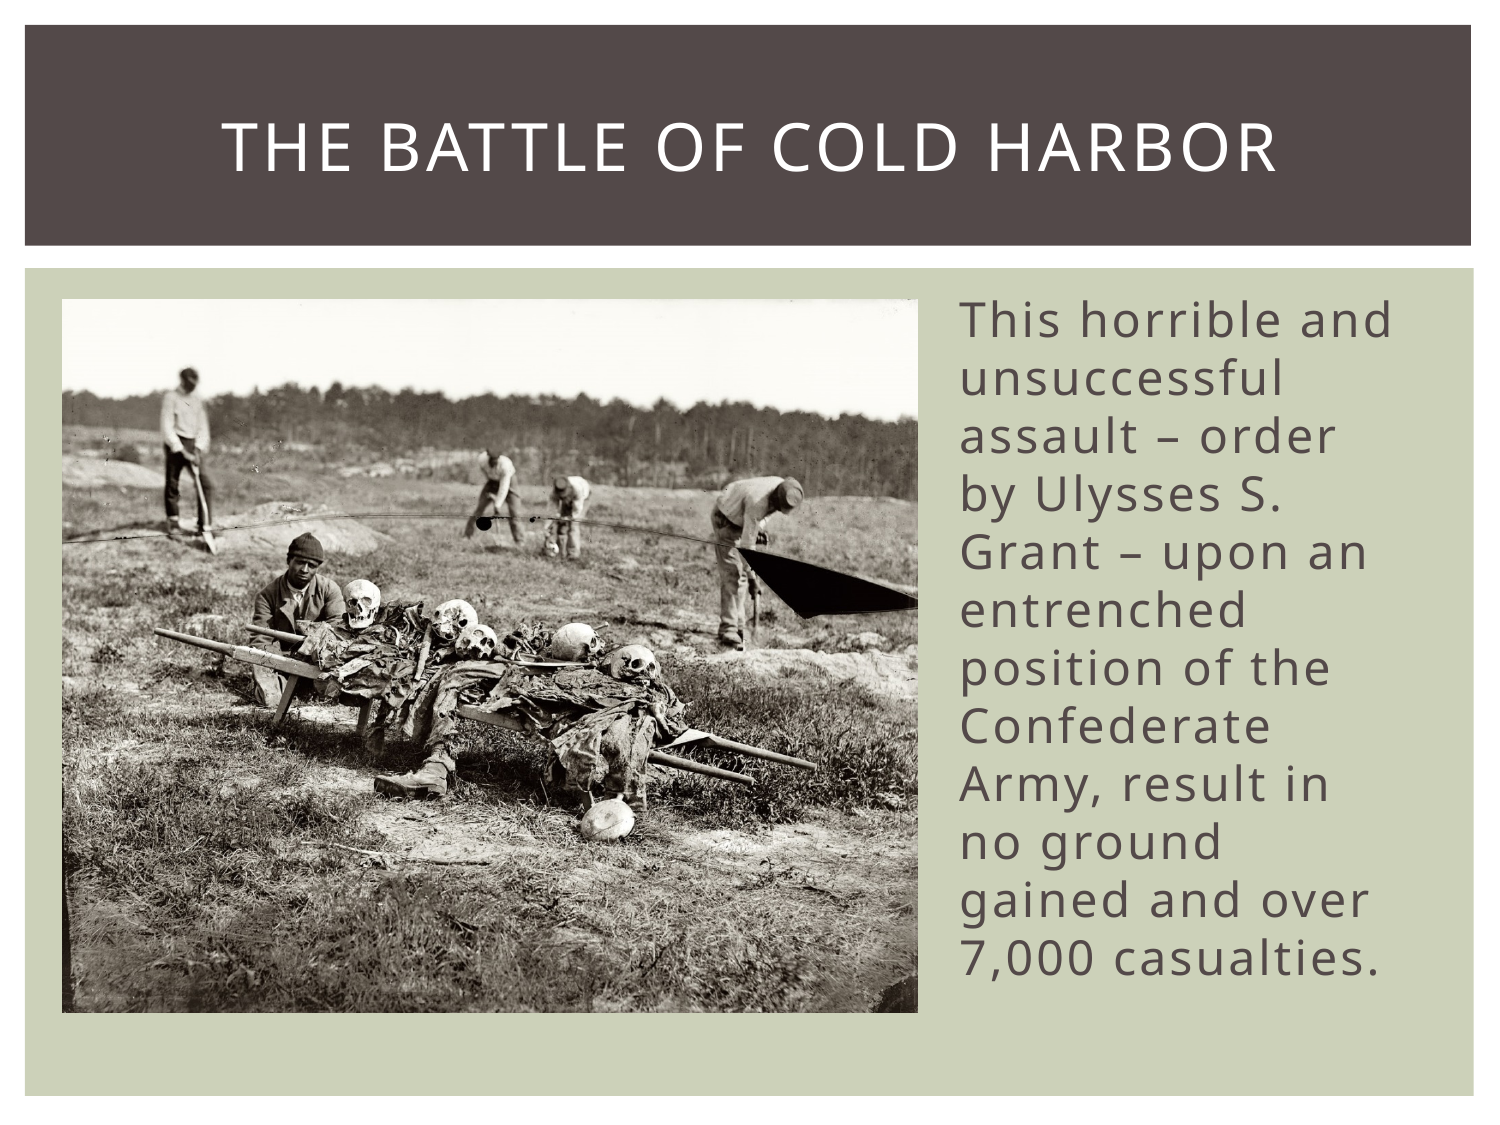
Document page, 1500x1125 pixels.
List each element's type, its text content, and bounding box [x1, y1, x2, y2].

title The Battle of cold harbor [62, 58, 1438, 232]
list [62, 299, 919, 1013]
list This horrible and unsuccessful assault – order by Ulysses S. Grant – upon an entrenched position of the Confederate Army, result in no ground gained and over 7,000 casualties. [937, 281, 1425, 1005]
